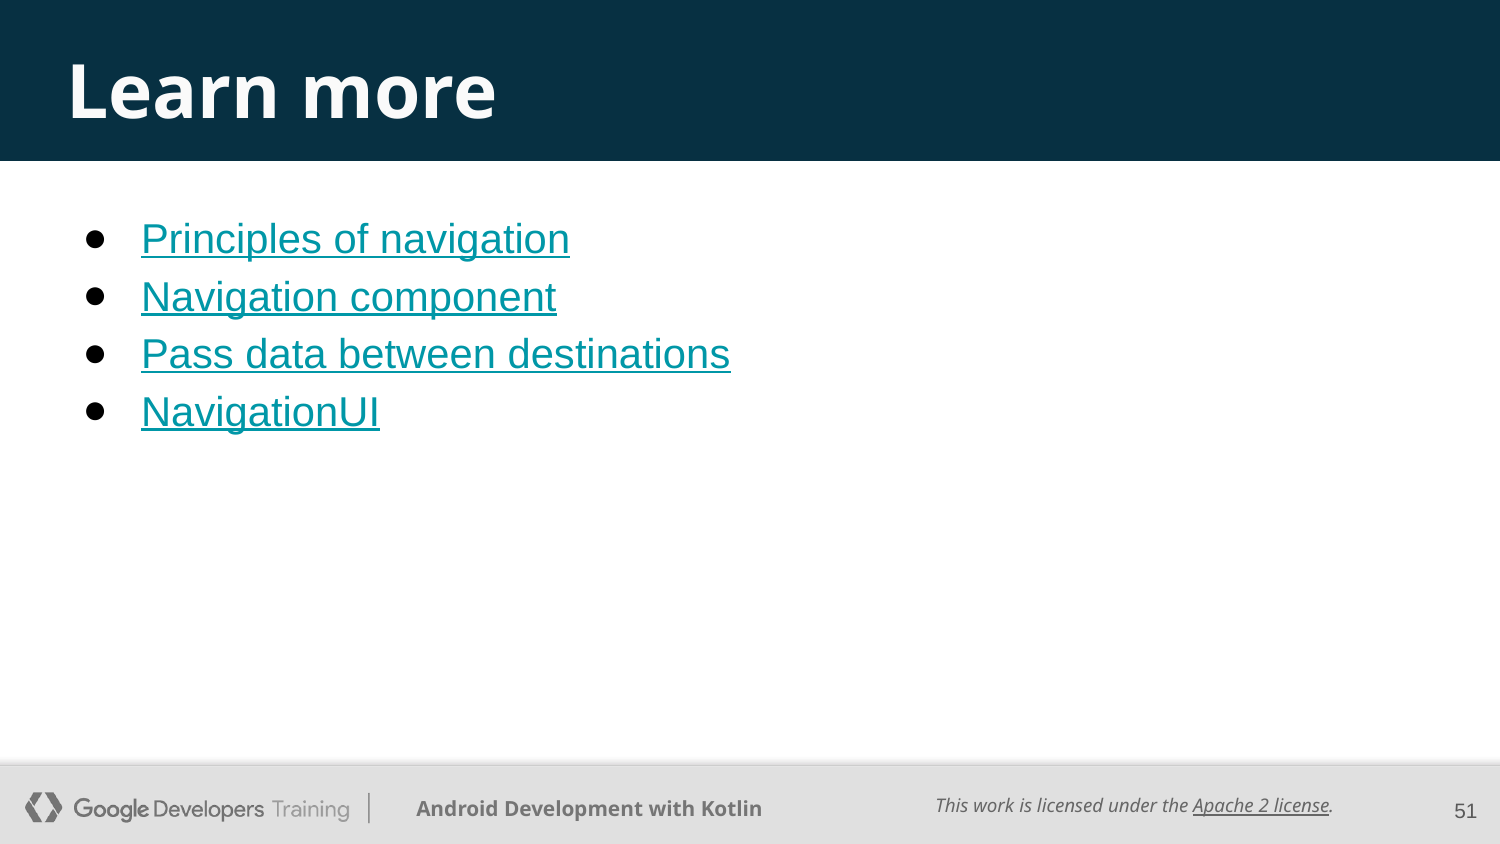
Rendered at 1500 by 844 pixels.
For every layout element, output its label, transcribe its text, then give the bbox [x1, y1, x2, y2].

title Learn more [51, 28, 1449, 122]
slide_number ‹#› [1402, 777, 1493, 842]
list Principles of navigation Navigation component Pass data between destinations NavigationUI [51, 189, 1449, 701]
picture [0, 161, 1500, 844]
